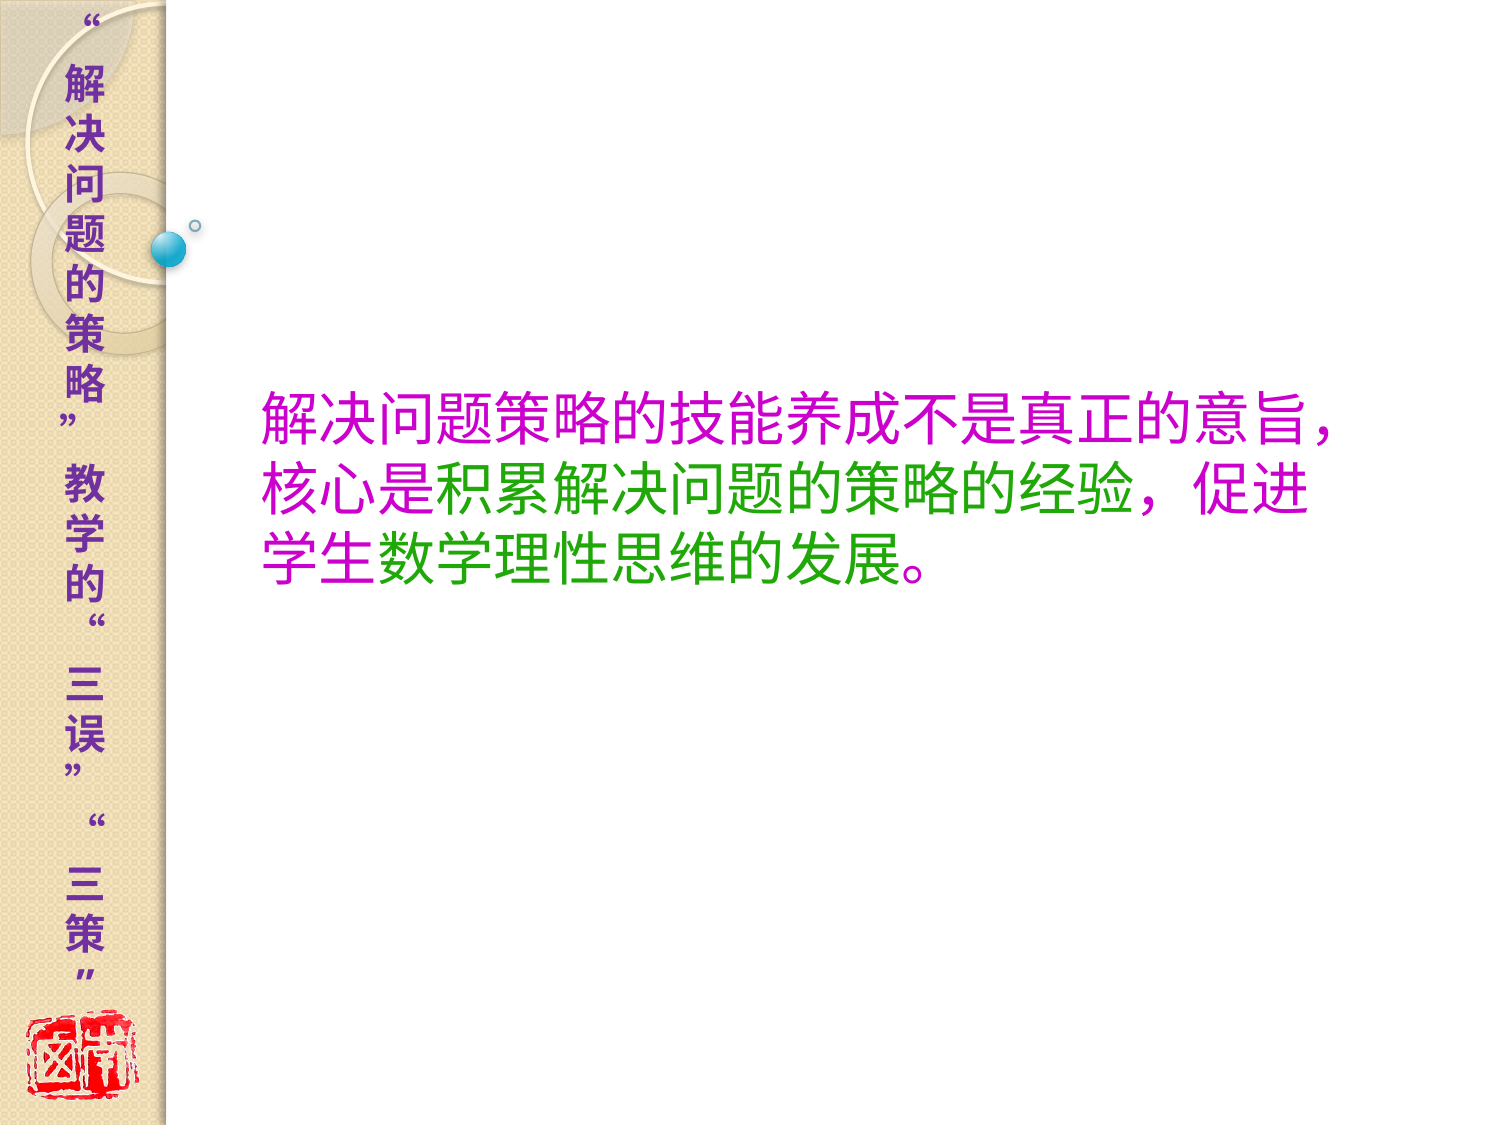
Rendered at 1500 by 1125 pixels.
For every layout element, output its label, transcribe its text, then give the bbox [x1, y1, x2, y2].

picture [23, 1006, 142, 1102]
text_box 解决问题策略的技能养成不是真正的意旨，核心是积累解决问题的策略的经验，促进学生数学理性思维的发展。 [246, 375, 1380, 600]
text_box “解决问题的策略 ”教学的“三误”“三策 ” [35, 0, 136, 1003]
